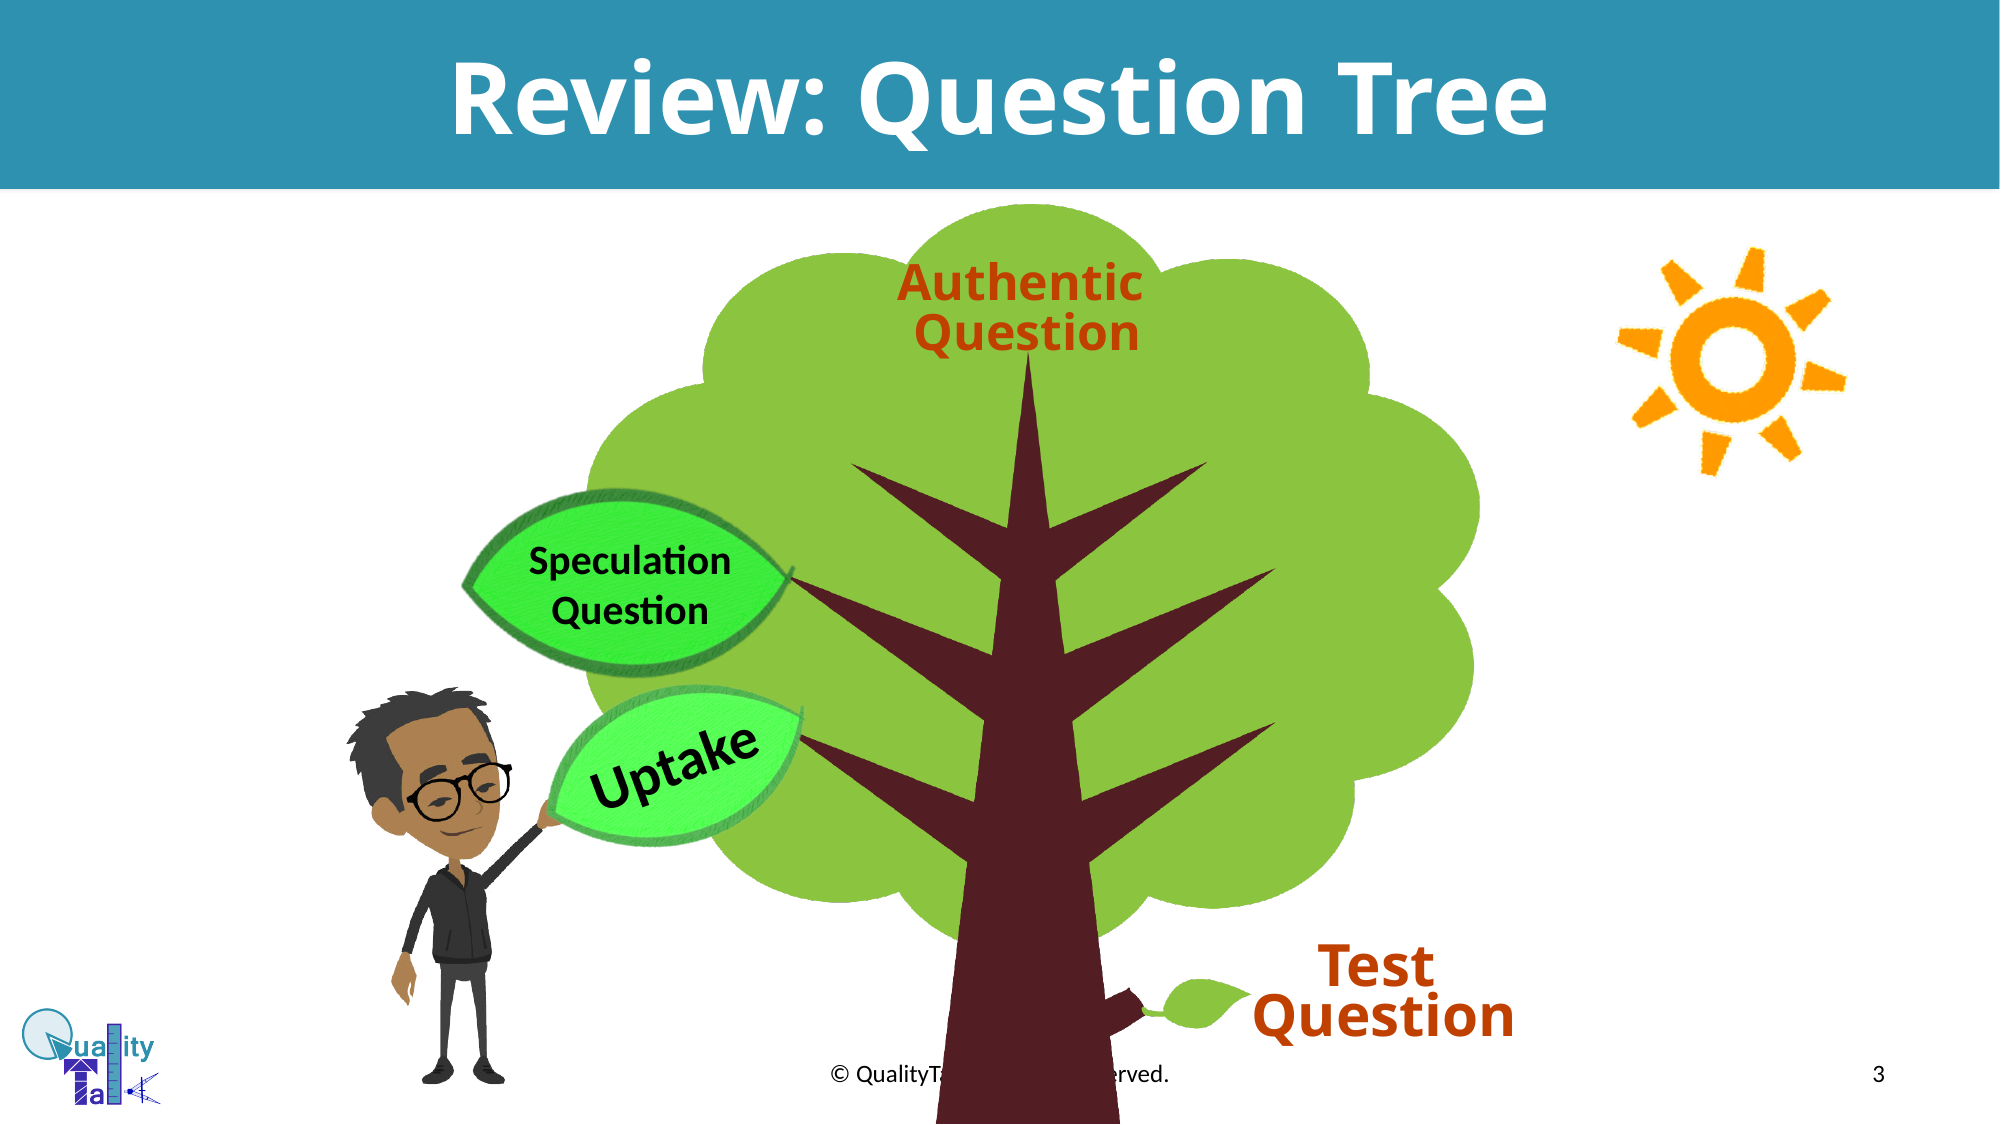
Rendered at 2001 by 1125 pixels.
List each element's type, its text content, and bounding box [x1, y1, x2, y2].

slide_number 3 [1611, 1042, 1900, 1103]
picture [0, 994, 217, 1125]
picture [325, 145, 1873, 1125]
text_box Review: Question Tree [0, 0, 2000, 191]
